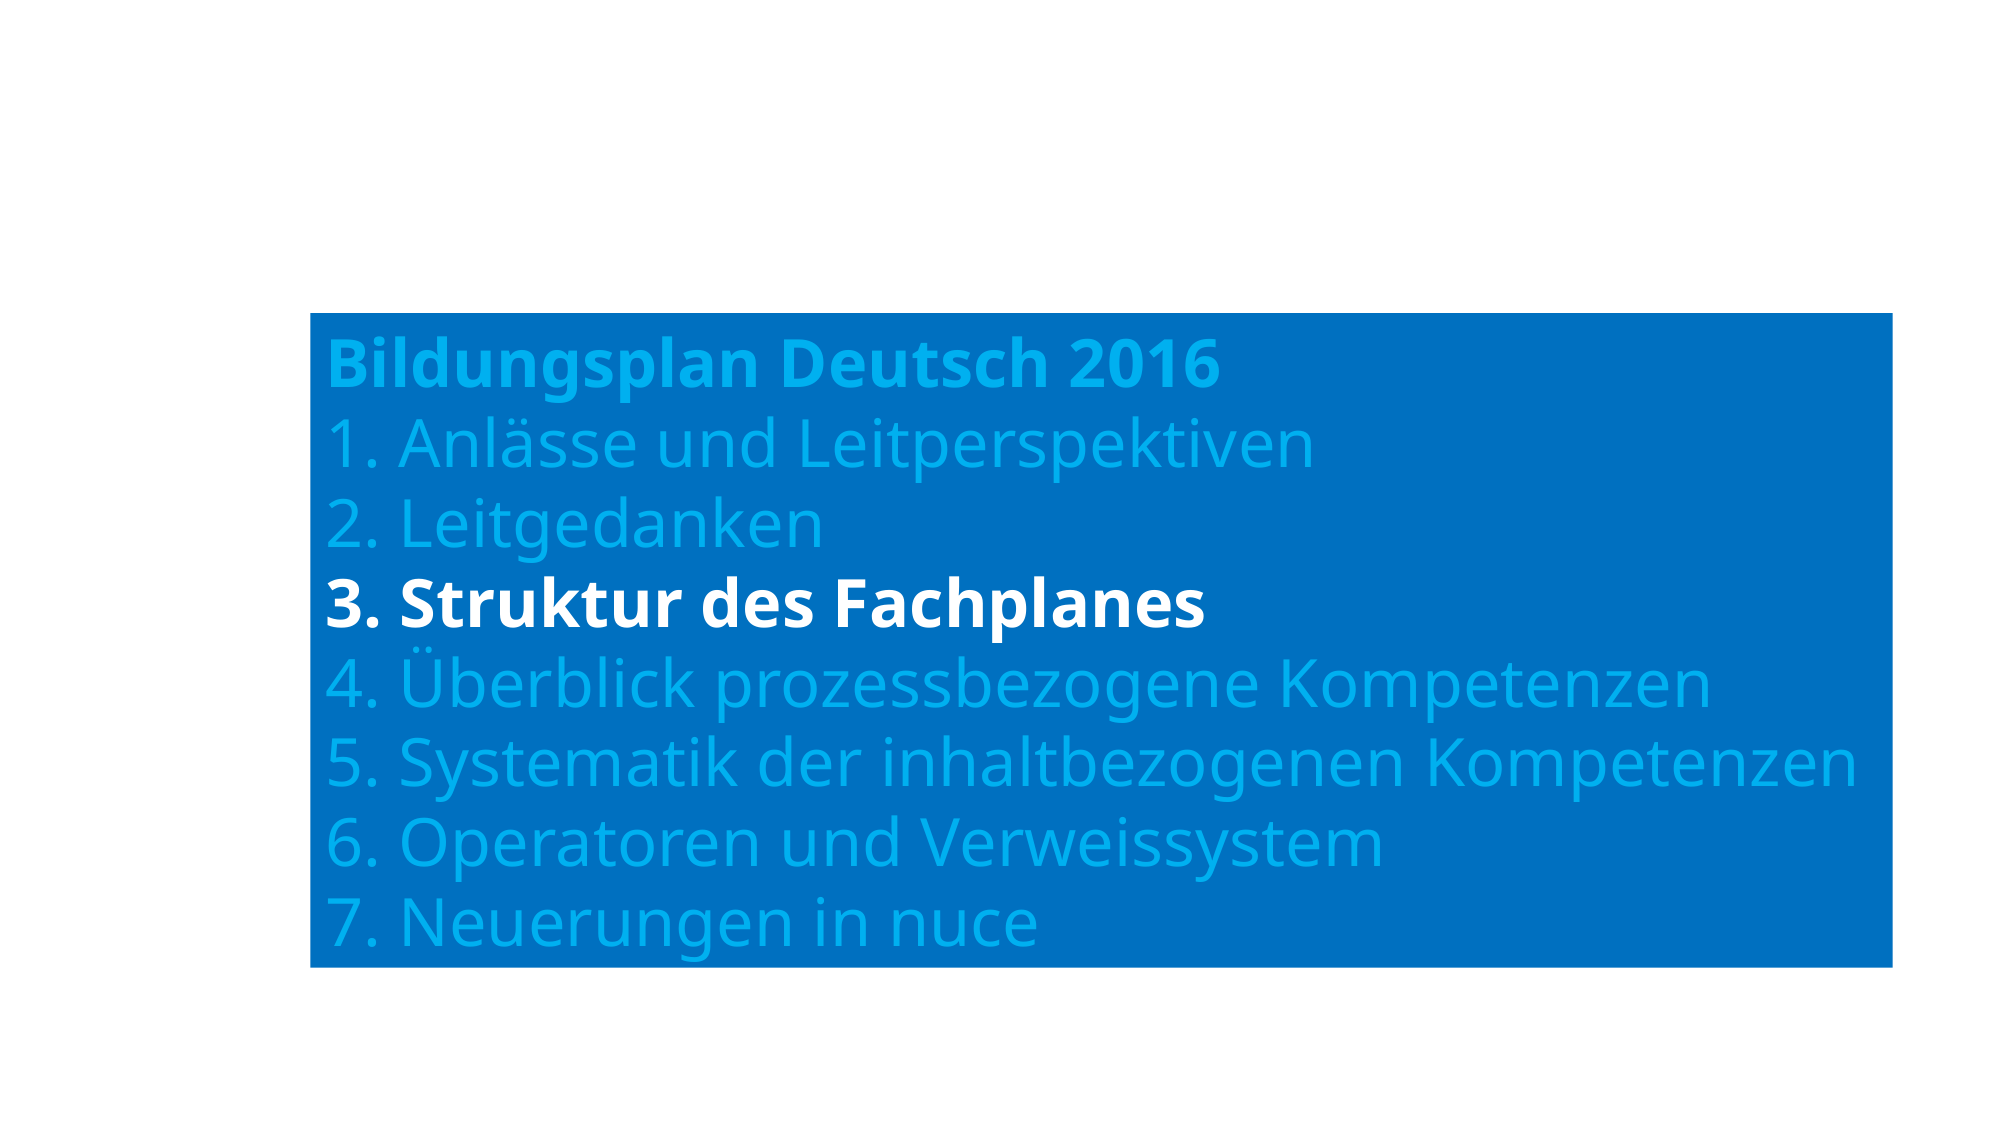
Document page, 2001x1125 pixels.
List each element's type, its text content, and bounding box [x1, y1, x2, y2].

text_box Bildungsplan Deutsch 2016 1. Anlässe und Leitperspektiven 2. Leitgedanken 3. Struktur des Fachplanes 4. Überblick prozessbezogene Kompetenzen 5. Systematik der inhaltbezogenen Kompetenzen 6. Operatoren und Verweissystem 7. Neuerungen in nuce [310, 313, 1893, 968]
